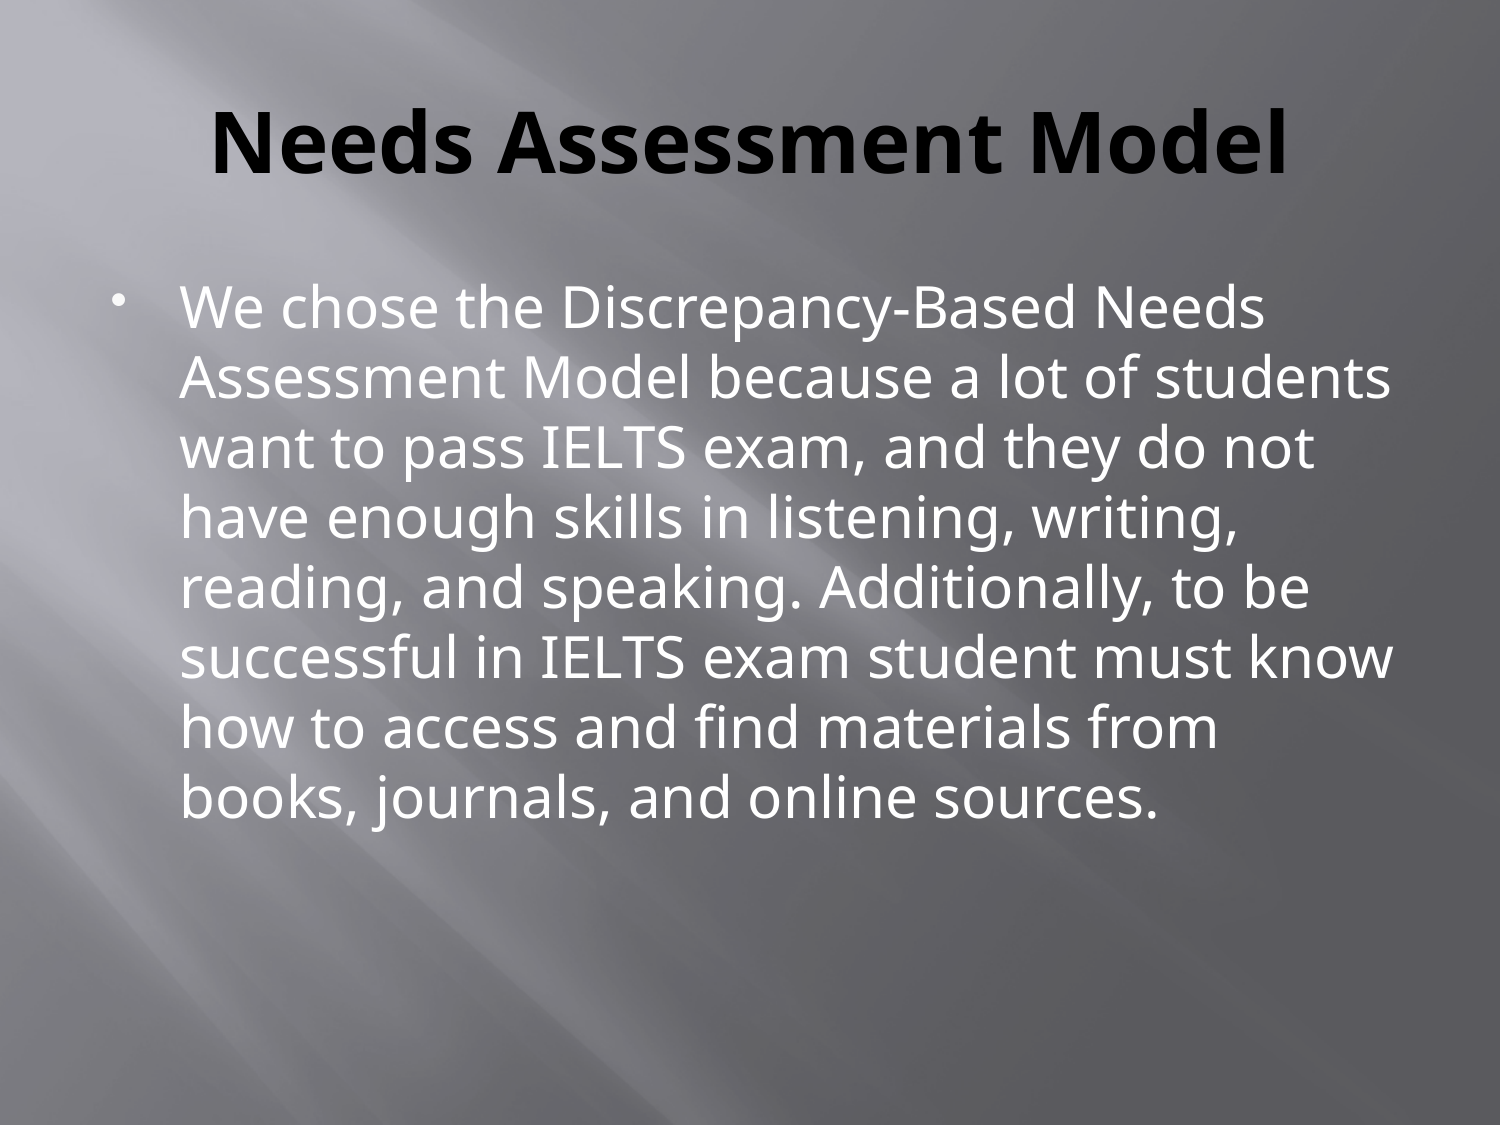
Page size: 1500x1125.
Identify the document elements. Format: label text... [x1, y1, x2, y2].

title Needs Assessment Model [75, 45, 1425, 233]
list We chose the Discrepancy-Based Needs Assessment Model because a lot of students want to pass IELTS exam, and they do not have enough skills in listening, writing, reading, and speaking. Additionally, to be successful in IELTS exam student must know how to access and find materials from books, journals, and online sources. [75, 262, 1425, 1035]
